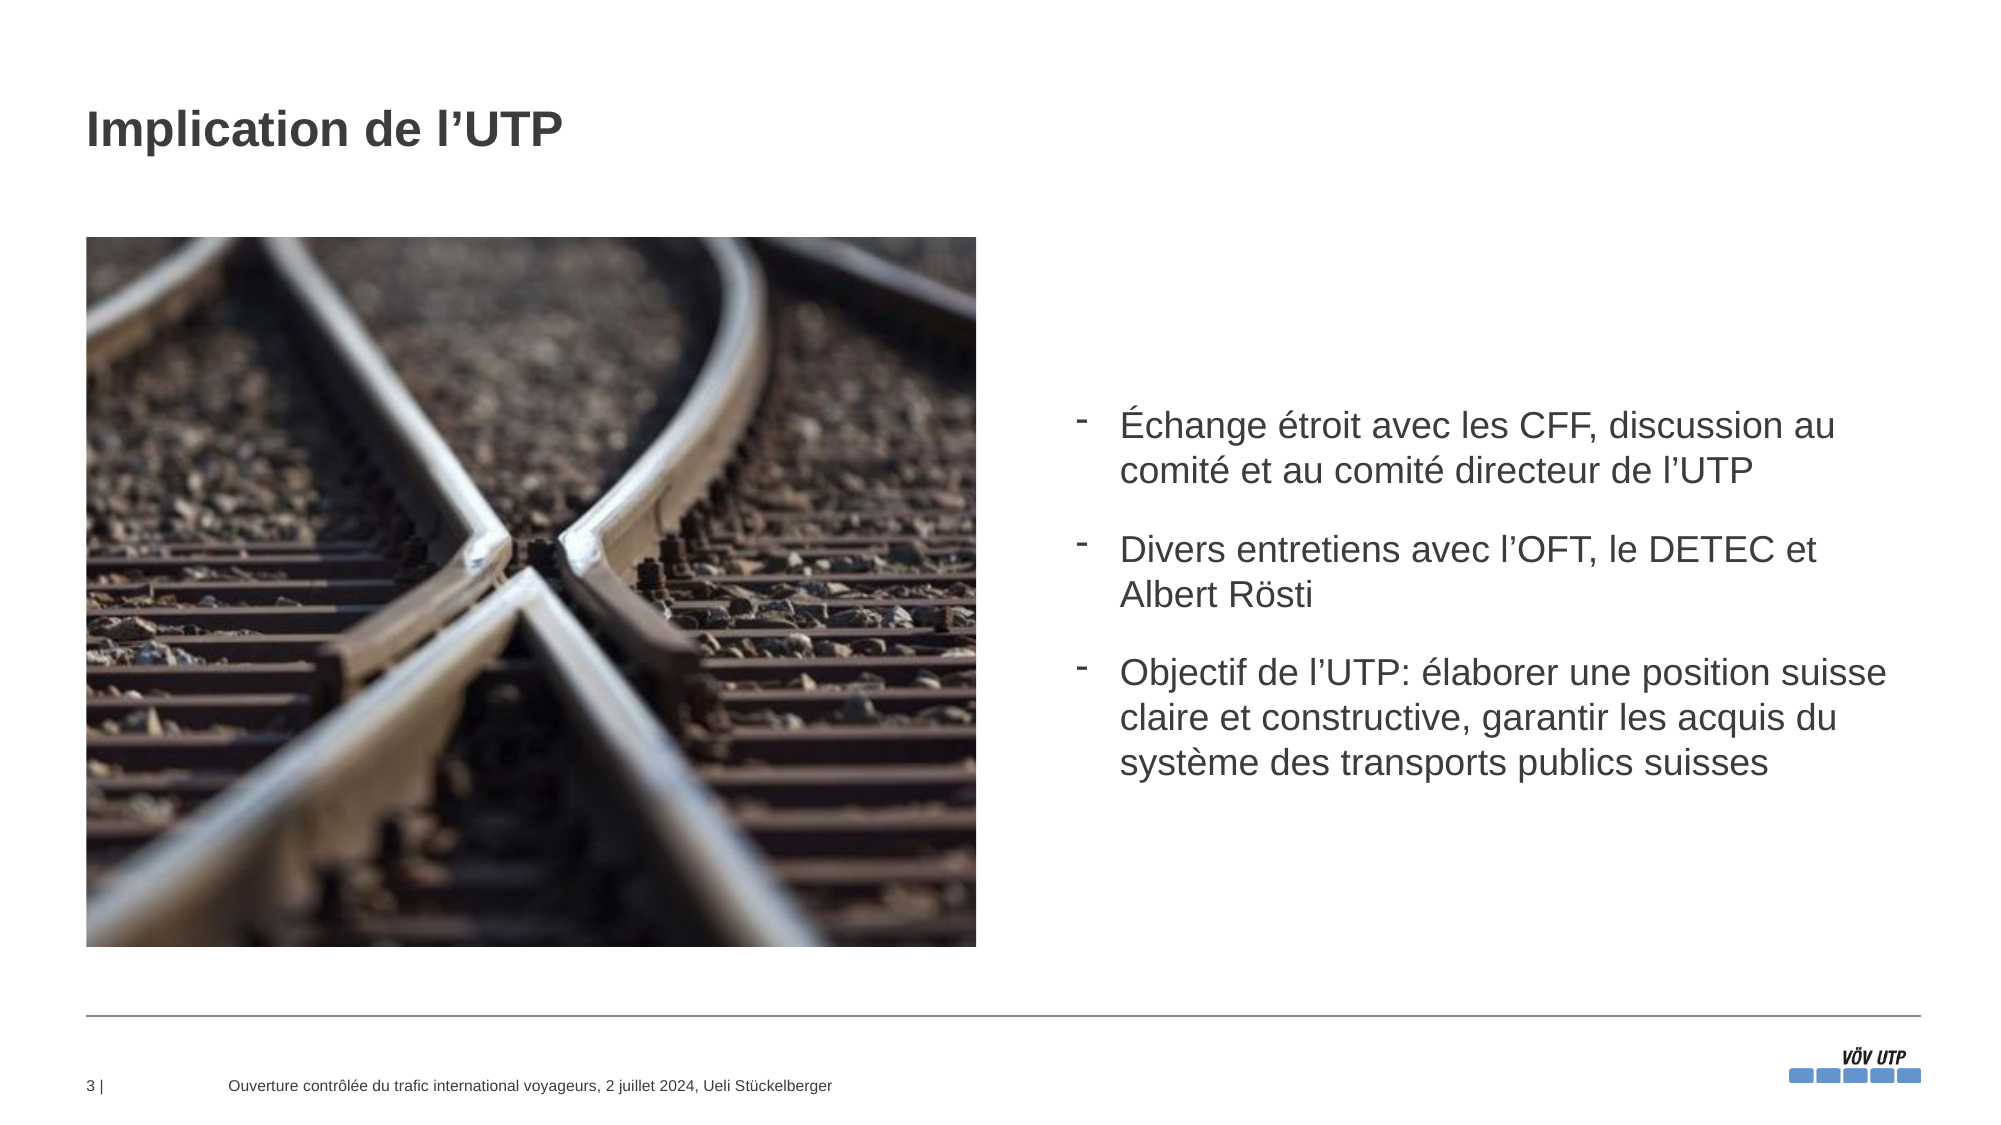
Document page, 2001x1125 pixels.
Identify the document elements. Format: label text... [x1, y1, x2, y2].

footer Ouverture contrôlée du trafic international voyageurs, 2 juillet 2024, Ueli Stückelberger [228, 1035, 937, 1095]
list Échange étroit avec les CFF, discussion au comité et au comité directeur de l’UTP Divers entretiens avec l’OFT, le DETEC et Albert Rösti Objectif de l’UTP: élaborer une position suisse claire et constructive, garantir les acquis du système des transports publics suisses [1031, 237, 1921, 947]
title Implication de l’UTP [86, 87, 1921, 254]
picture [1789, 1047, 1921, 1083]
slide_number 3 | [86, 1035, 212, 1095]
picture [86, 237, 977, 947]
